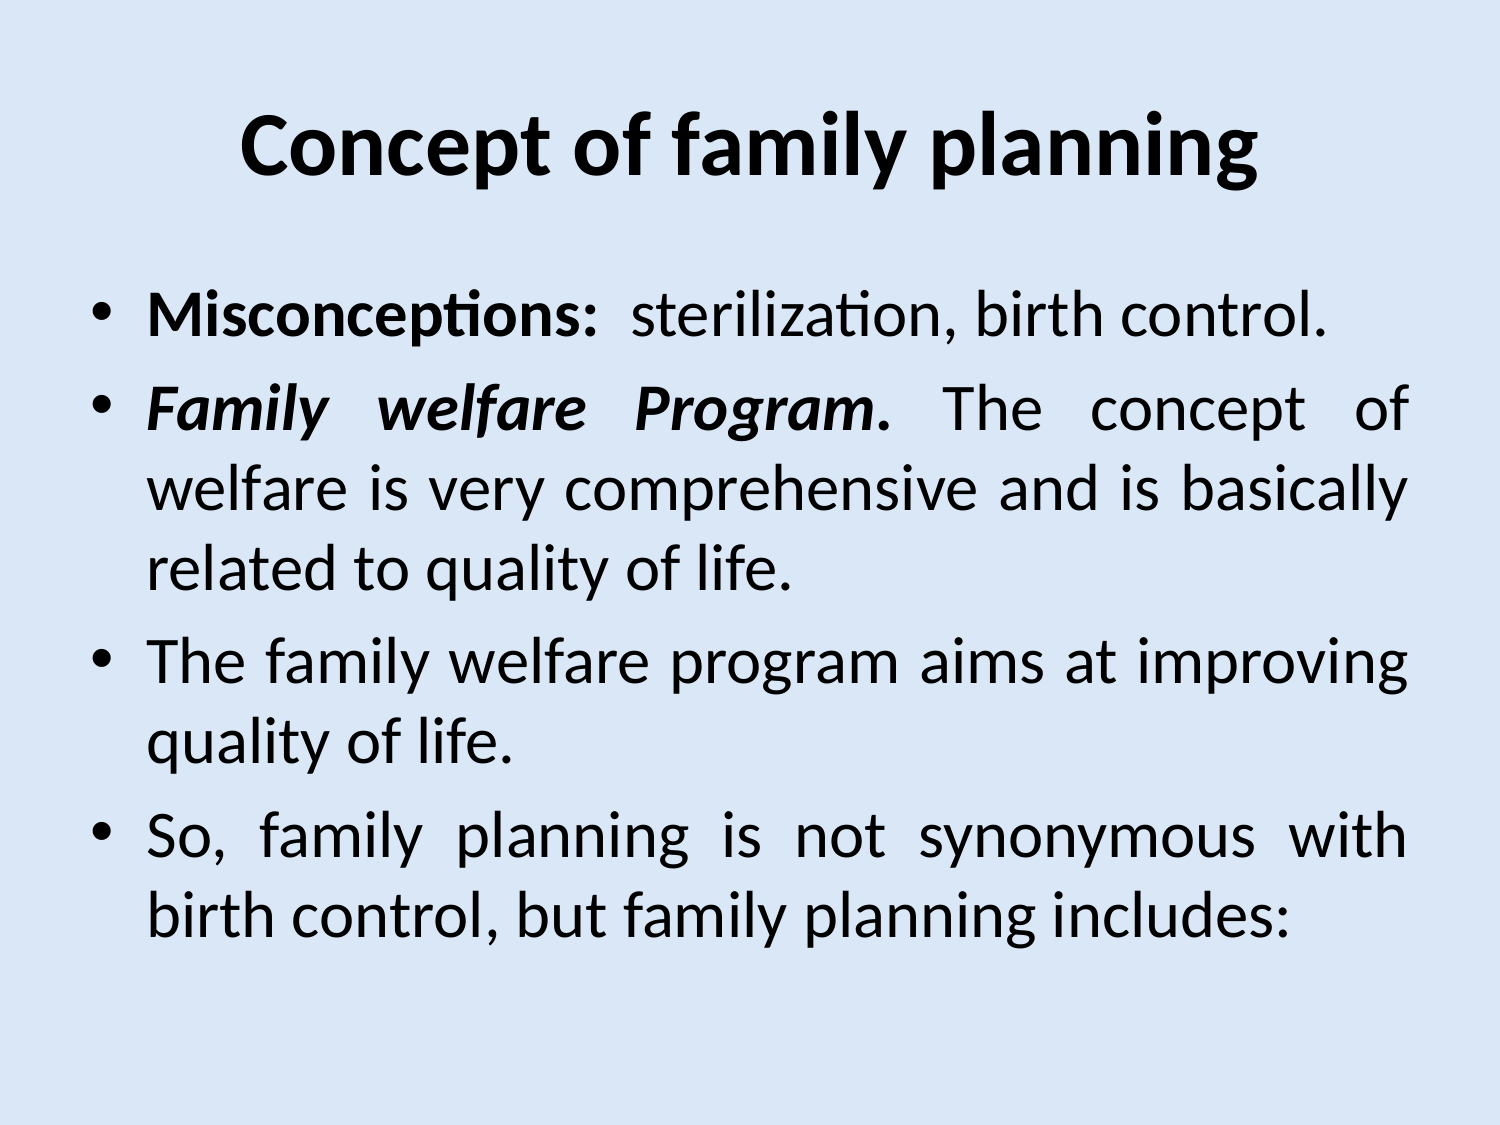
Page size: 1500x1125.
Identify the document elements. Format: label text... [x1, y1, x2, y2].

list Misconceptions: sterilization, birth control. Family welfare Program. The concept of welfare is very comprehensive and is basically related to quality of life. The family welfare program aims at improving quality of life. So, family planning is not synonymous with birth control, but family planning includes: [75, 262, 1425, 1005]
title Concept of family planning [75, 45, 1425, 233]
